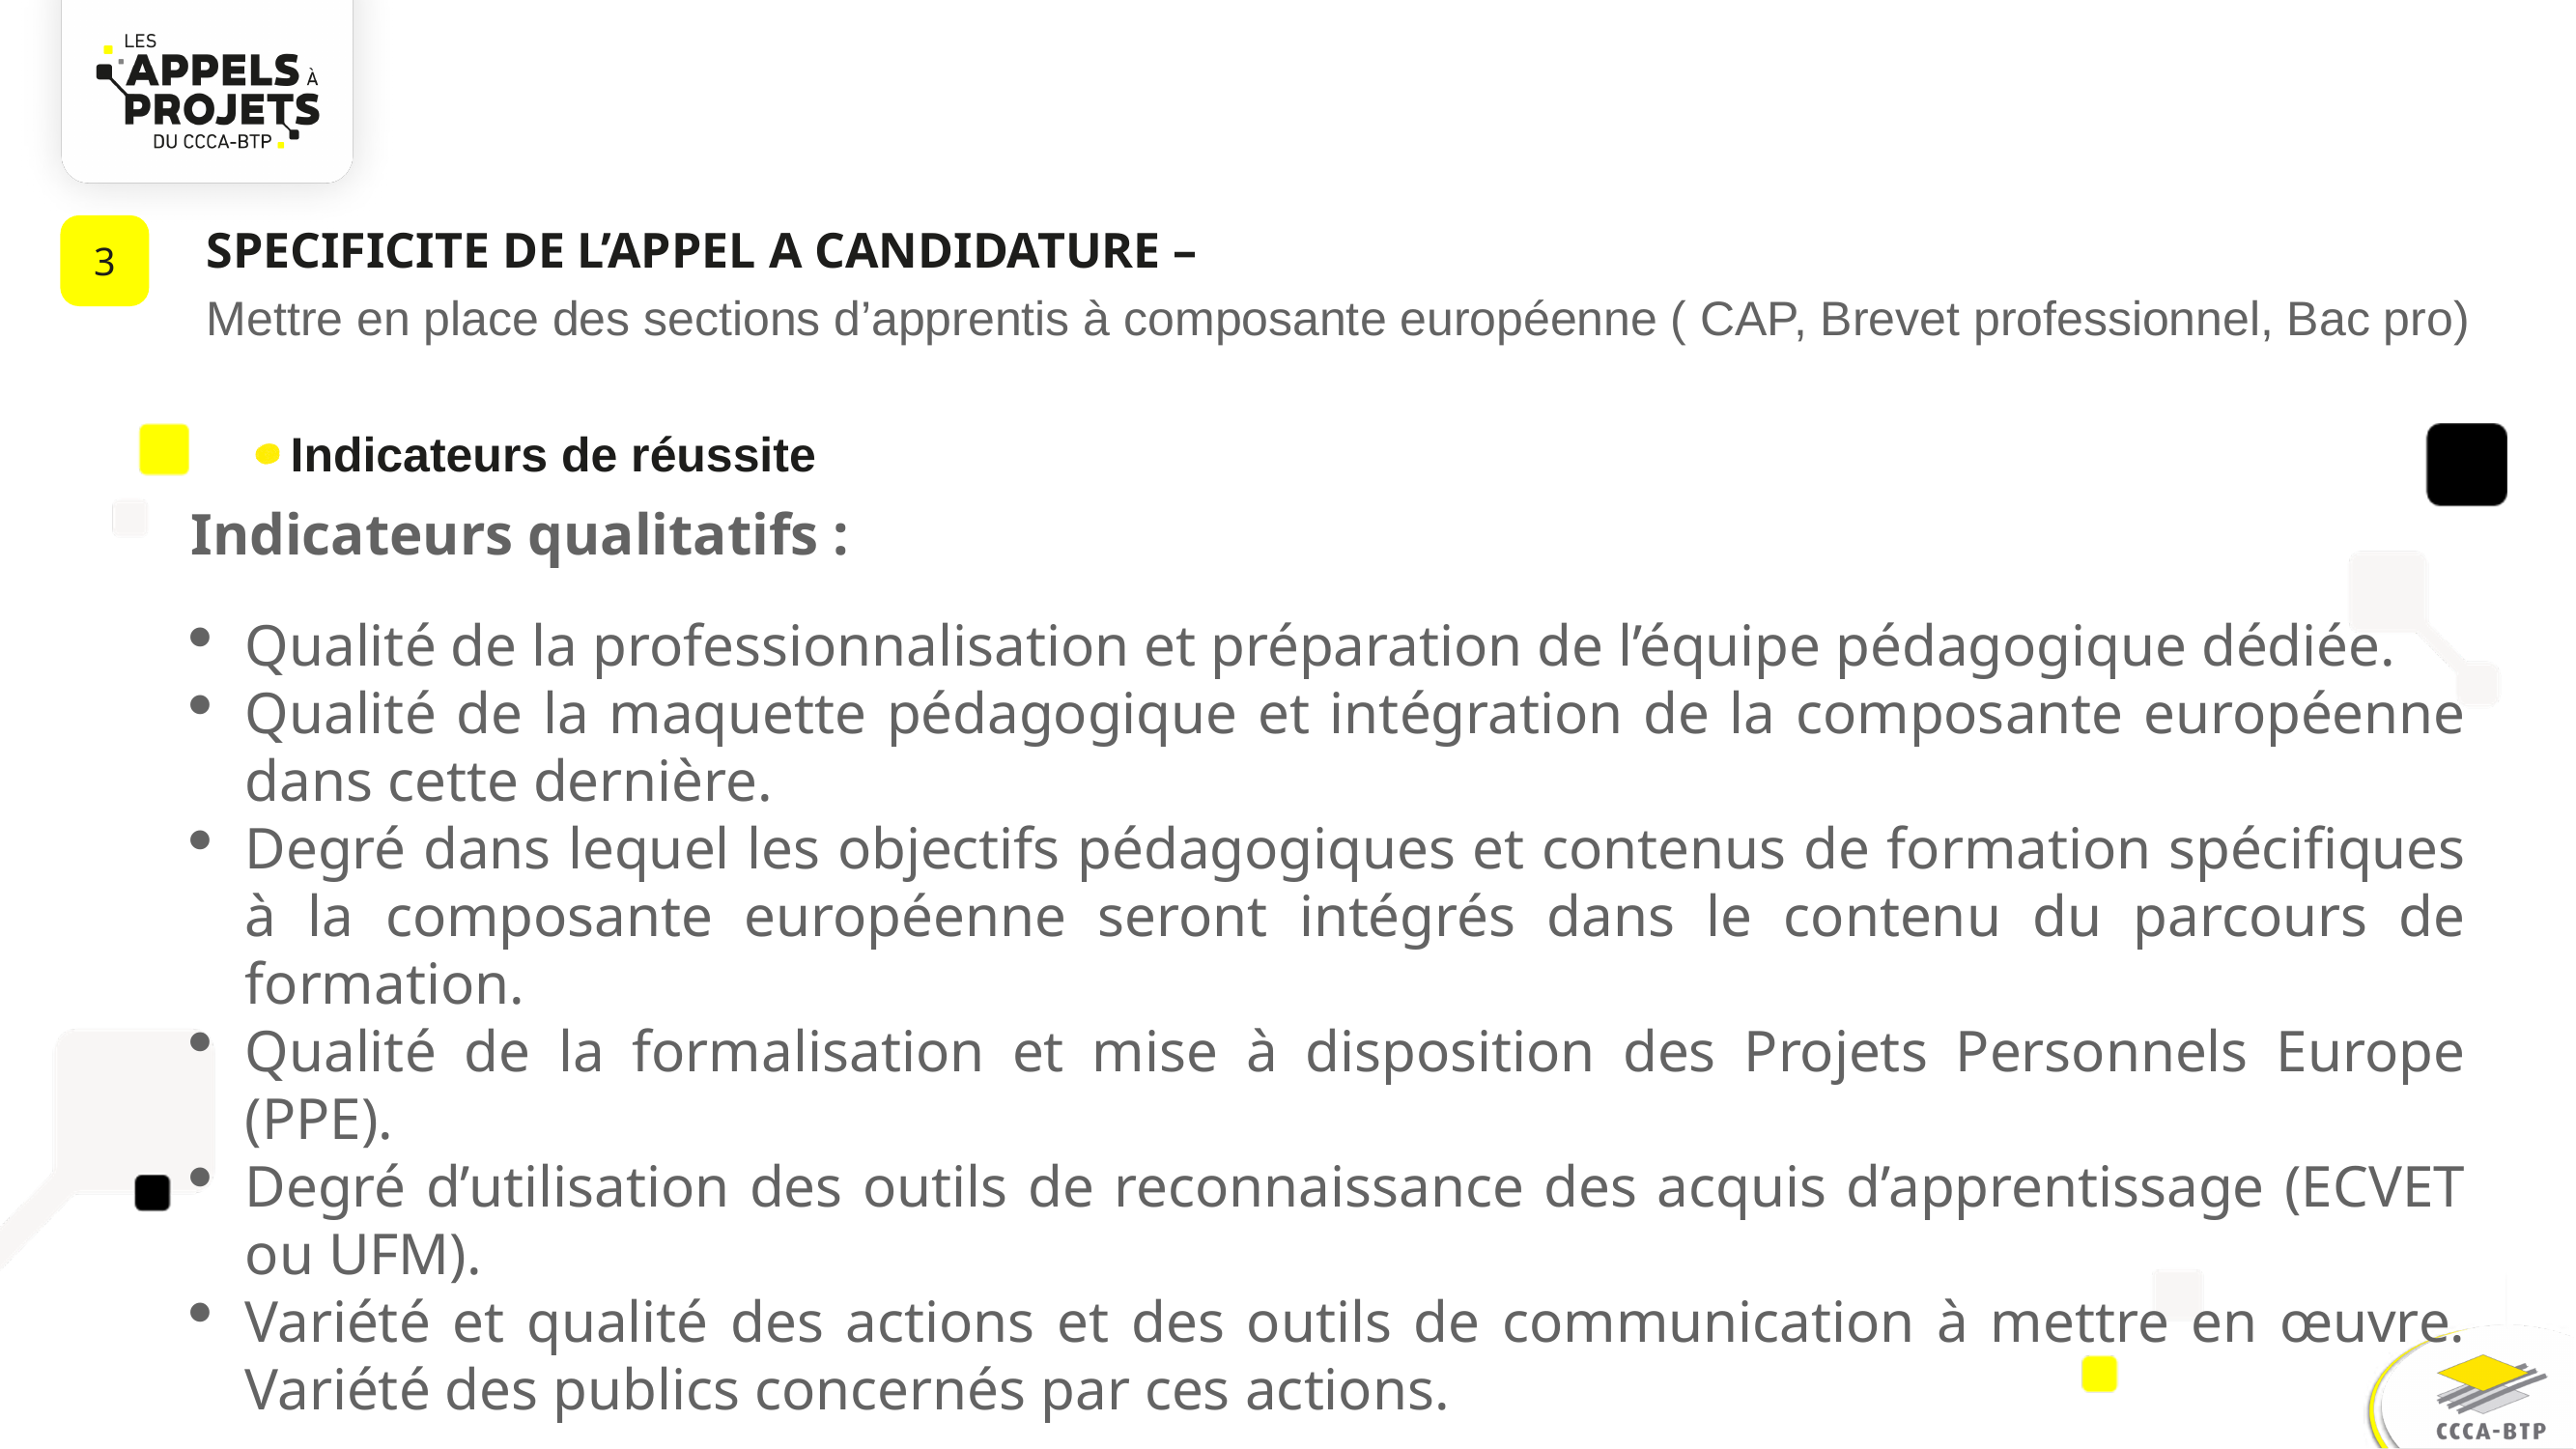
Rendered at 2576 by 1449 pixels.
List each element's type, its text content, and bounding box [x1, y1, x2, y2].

picture [0, 423, 2574, 1449]
text_box Indicateurs qualitatifs : Qualité de la professionnalisation et préparation de l’équipe pédagogique dédiée. Qualité de la maquette pédagogique et intégration de la composante européenne dans cette dernière. Degré dans lequel les objectifs pédagogiques et contenus de formation spécifiques à la composante européenne seront intégrés dans le contenu du parcours de formation. Qualité de la formalisation et mise à disposition des Projets Personnels Europe (PPE). Degré d’utilisation des outils de reconnaissance des acquis d’apprentissage (ECVET ou UFM). Variété et qualité des actions et des outils de communication à mettre en œuvre. Variété des publics concernés par ces actions. [176, 491, 2480, 1429]
picture [0, 0, 416, 246]
text_box Indicateurs de réussite [240, 416, 2336, 490]
text_box SPECIFICITE DE L’APPEL A CANDIDATURE – Mettre en place des sections d’apprentis à composante européenne ( CAP, Brevet professionnel, Bac pro) [176, 214, 2548, 352]
text_box 3 [59, 213, 151, 308]
